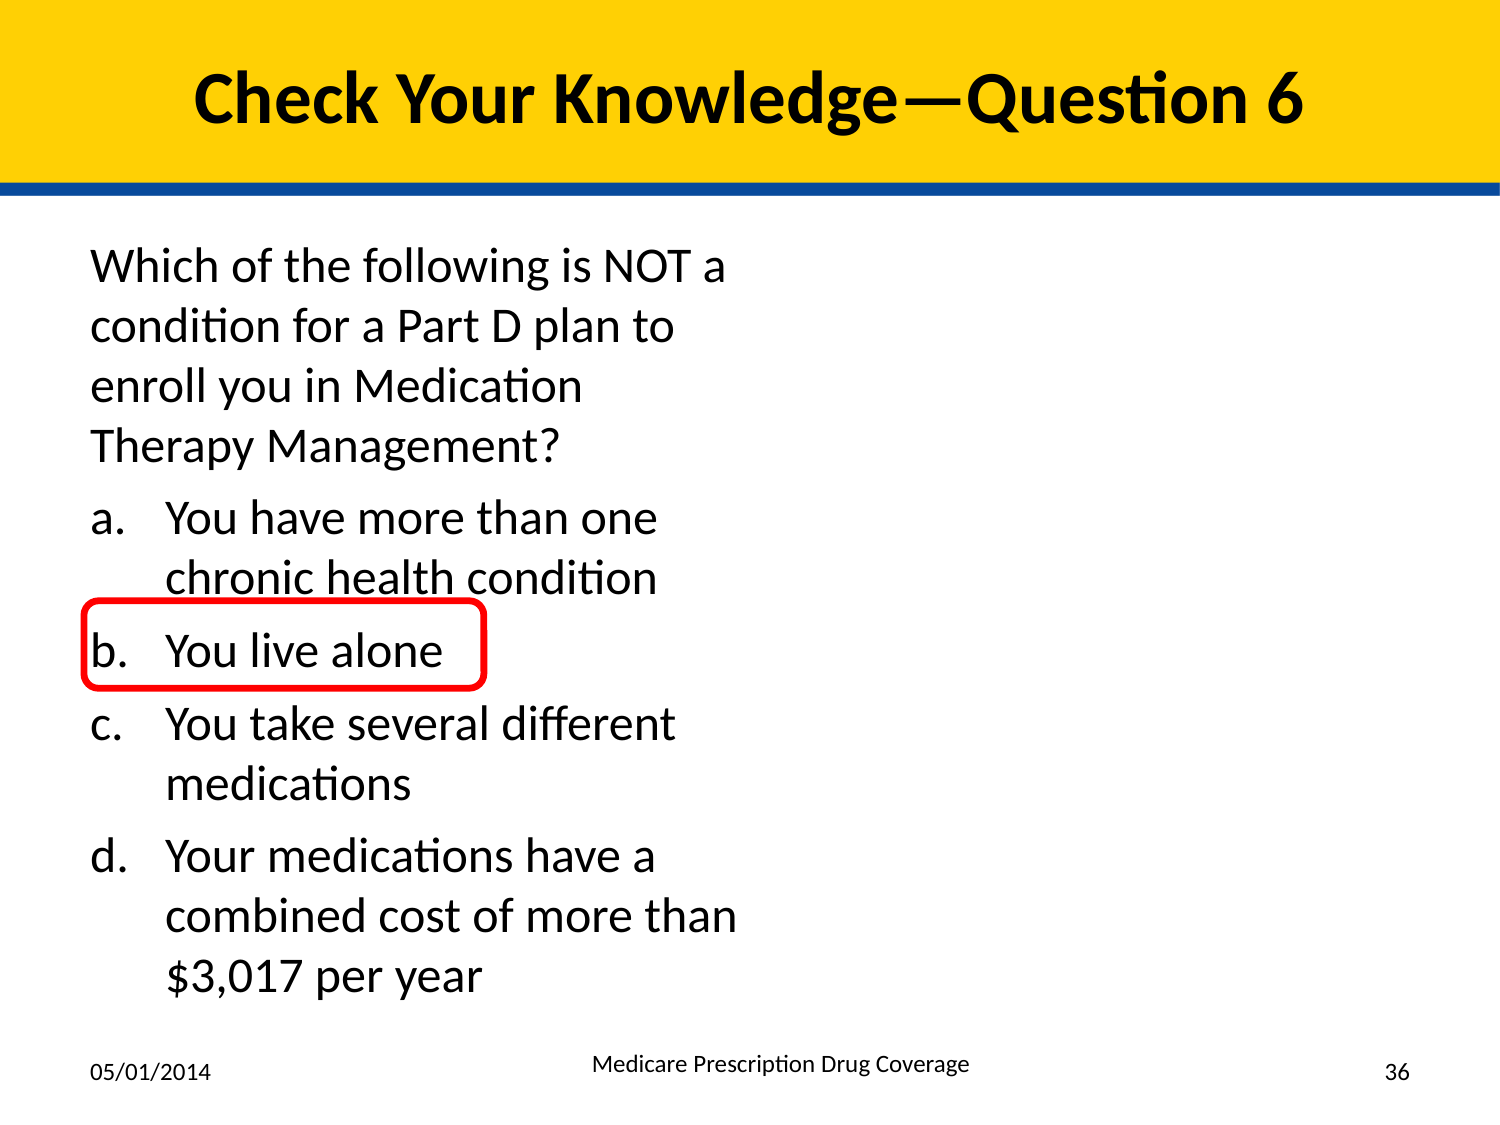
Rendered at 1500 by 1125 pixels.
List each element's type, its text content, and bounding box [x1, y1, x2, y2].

text_box [81, 598, 486, 691]
title Check Your Knowledge—Question 6 [0, 0, 1500, 188]
slide_number 36 [1074, 1040, 1425, 1100]
text_box Medicare Prescription Drug Coverage [437, 1040, 1074, 1100]
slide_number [75, 1040, 425, 1100]
list Which of the following is NOT a condition for a Part D plan to enroll you in Medication Therapy Management? You have more than one chronic health condition You live alone You take several different medications Your medications have a combined cost of more than $3,017 per year [75, 224, 763, 1013]
